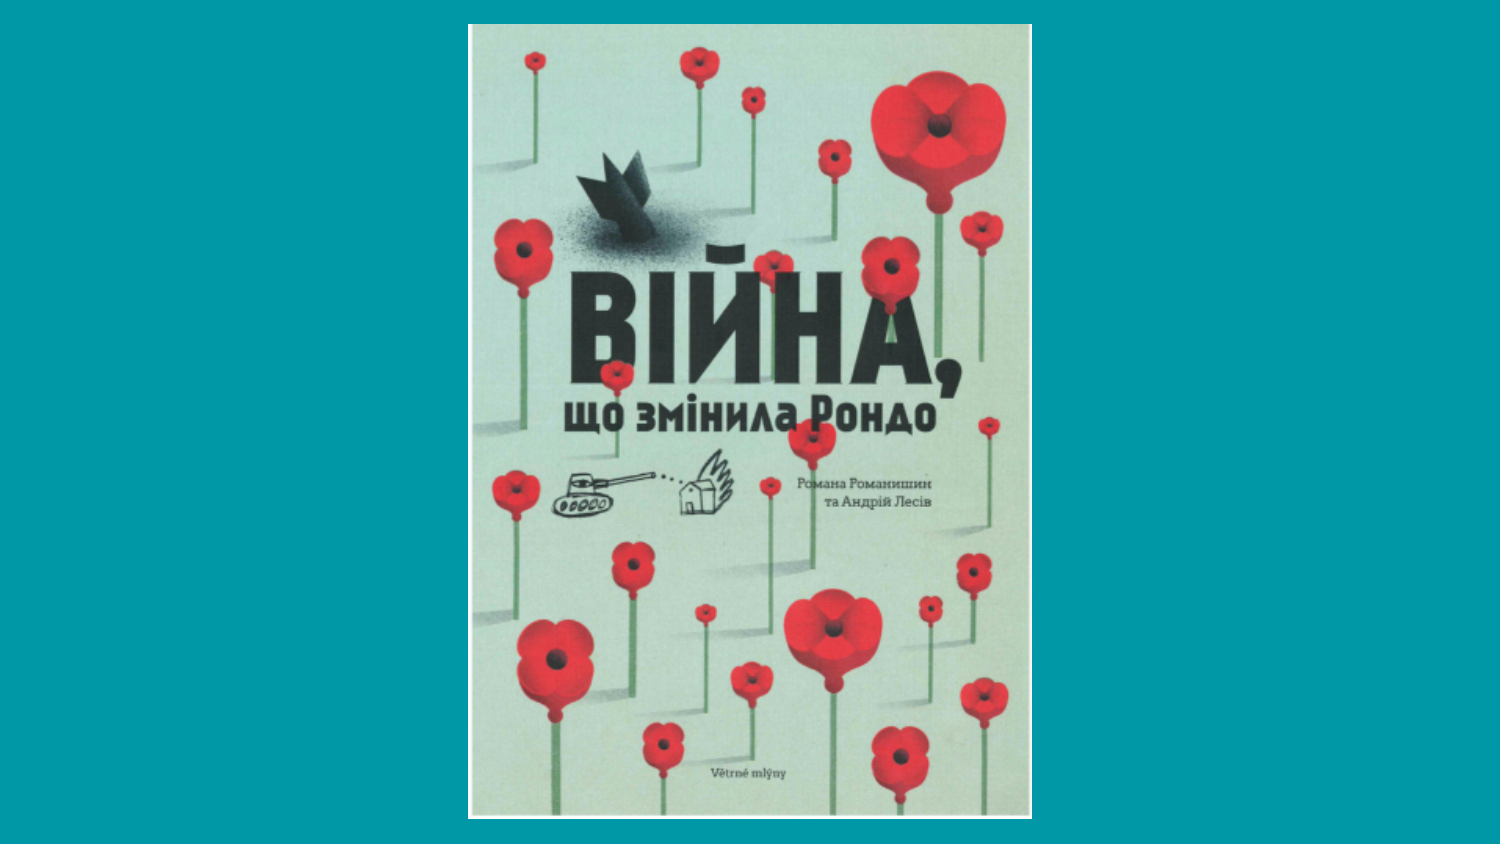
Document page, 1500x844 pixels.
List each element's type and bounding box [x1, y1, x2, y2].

picture [468, 24, 1032, 819]
